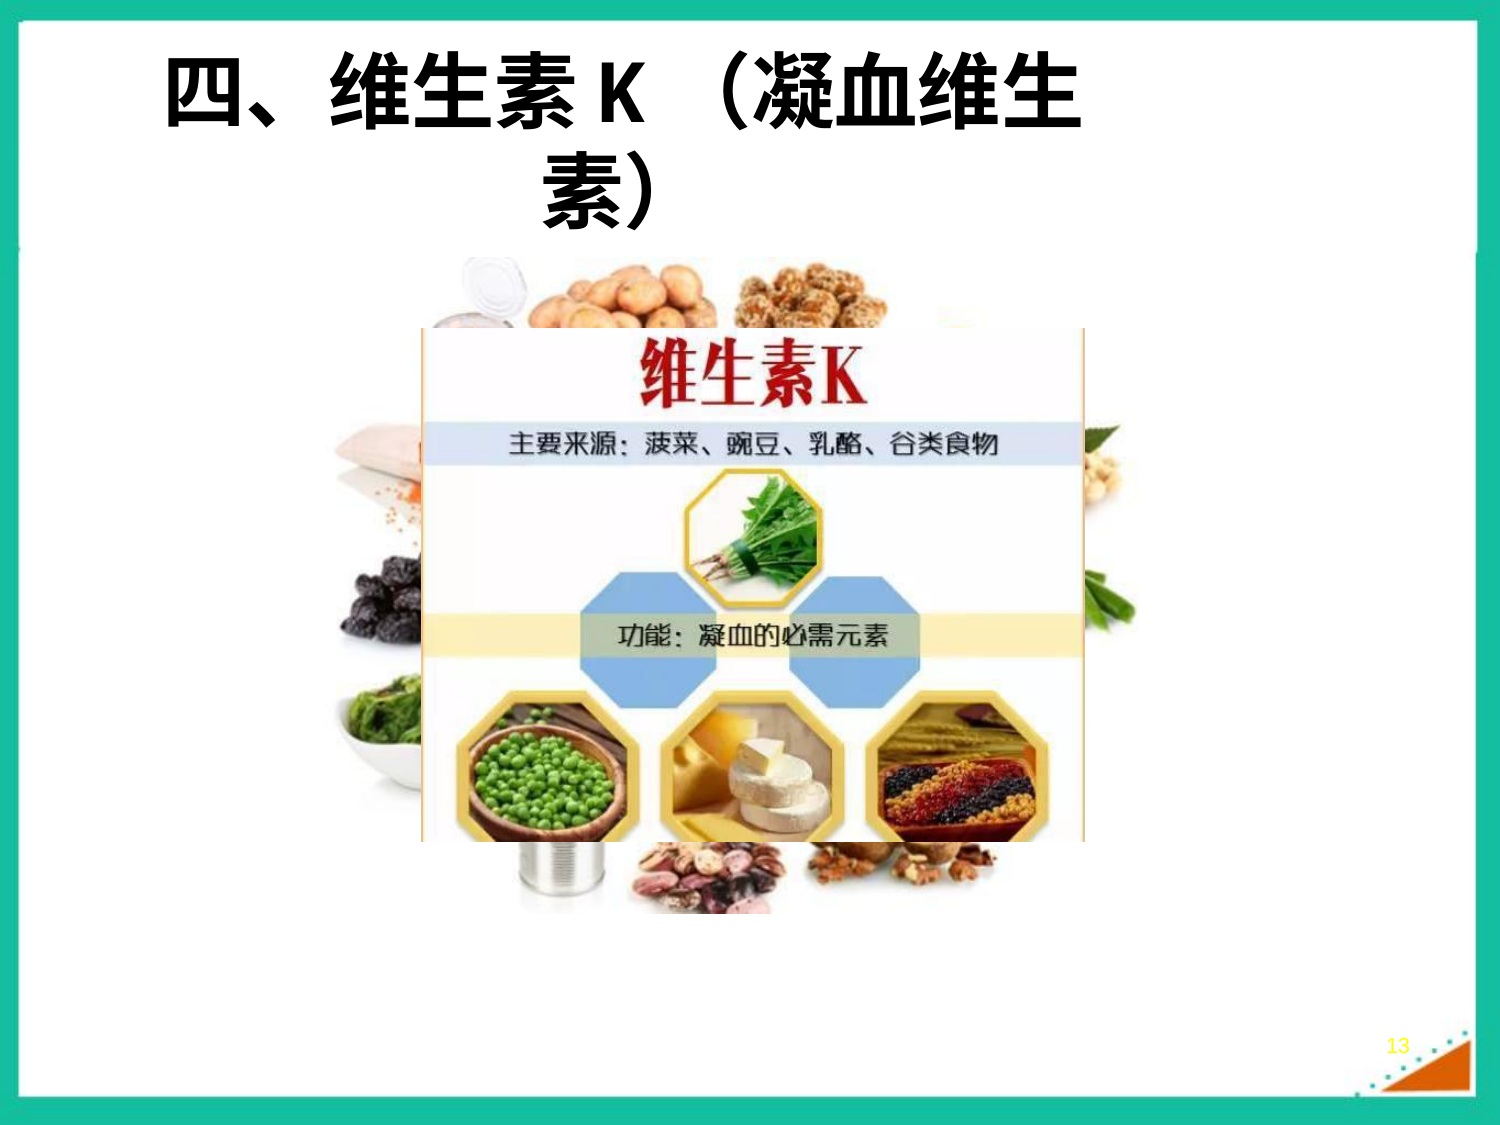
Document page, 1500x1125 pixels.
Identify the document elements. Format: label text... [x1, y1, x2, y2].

title 四、维生素K（凝血维生素） [75, 45, 1172, 233]
picture [0, 0, 1500, 1125]
slide_number 13 [1074, 1024, 1425, 1103]
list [421, 327, 1085, 842]
